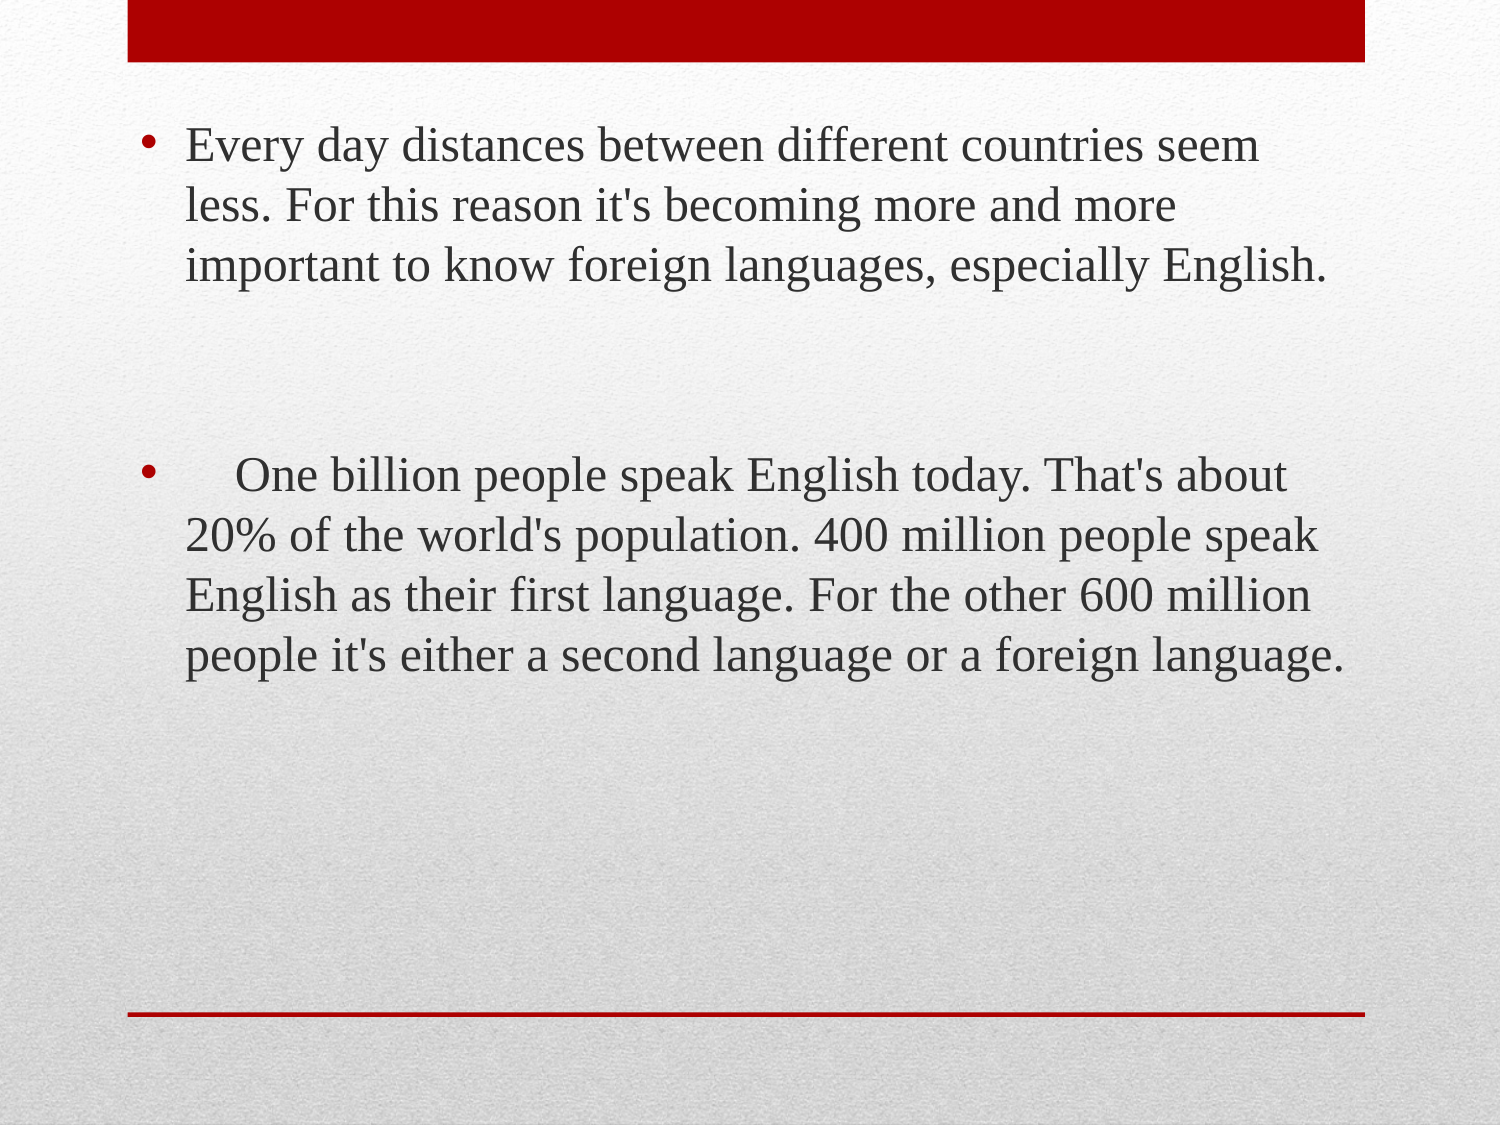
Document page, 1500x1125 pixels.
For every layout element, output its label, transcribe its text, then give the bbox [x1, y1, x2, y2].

list Every day distances between different countries seem less. For this reason it's becoming more and more important to know foreign languages, especially English. One billion people speak English today. That's about 20% of the world's population. 400 million people speak English as their first language. For the other 600 million people it's either a second language or a foreign language. [125, 112, 1363, 750]
